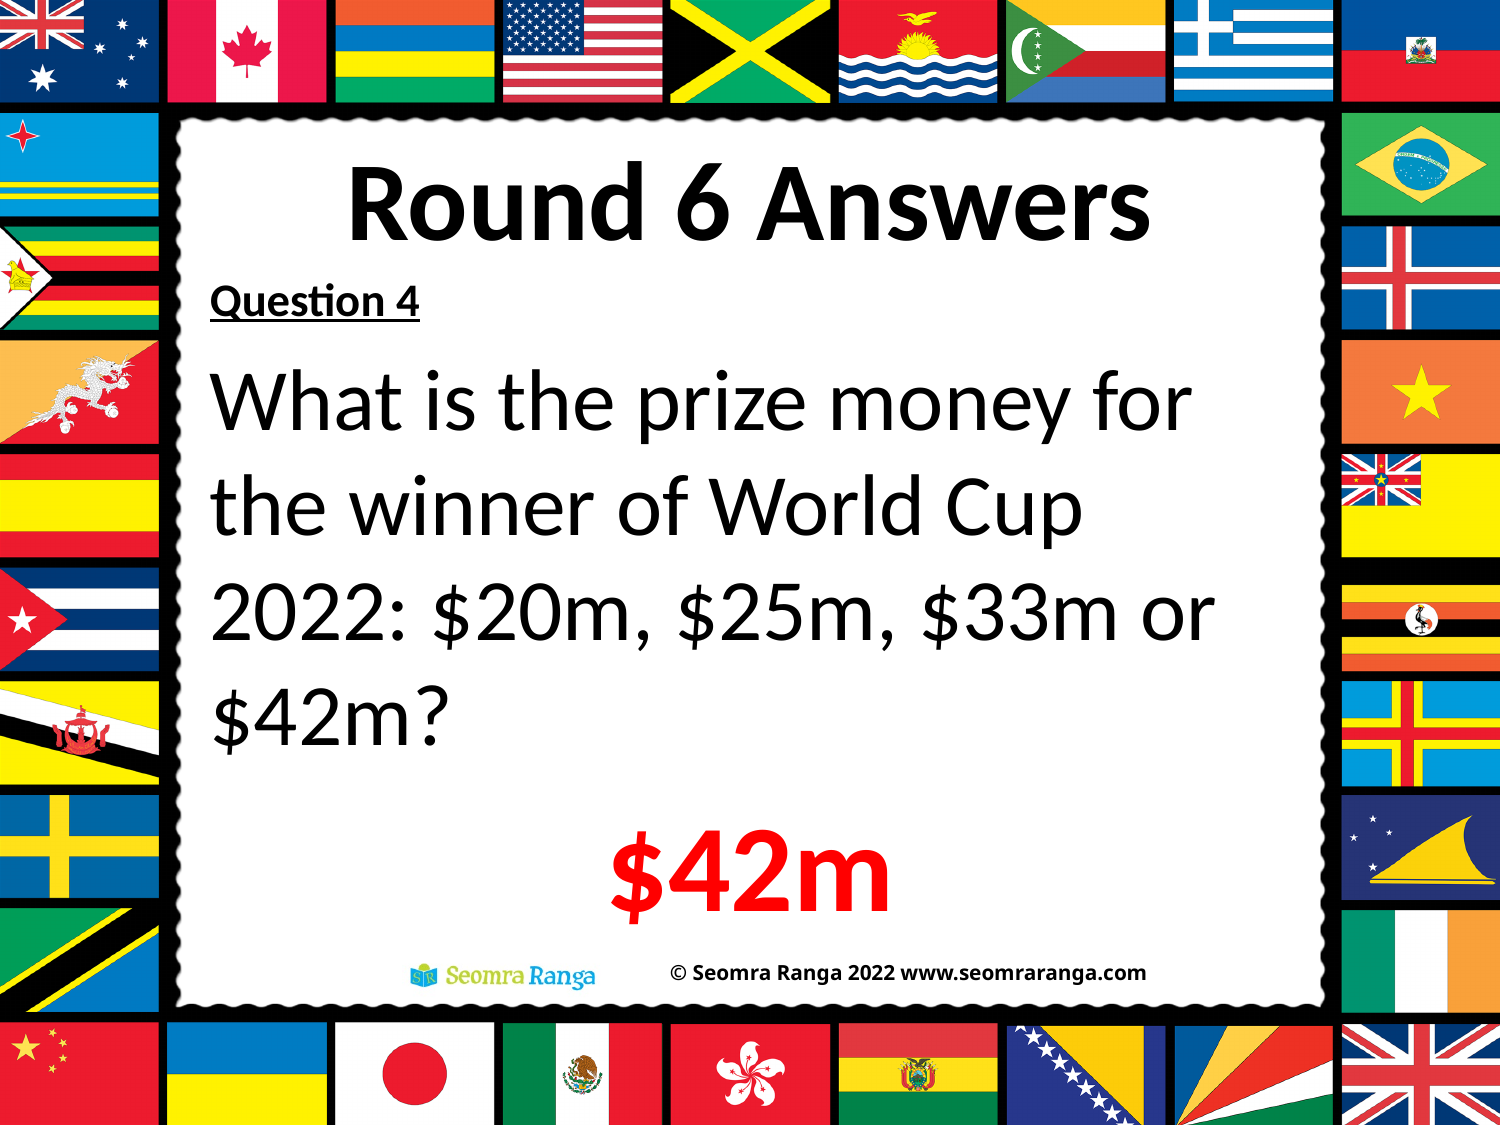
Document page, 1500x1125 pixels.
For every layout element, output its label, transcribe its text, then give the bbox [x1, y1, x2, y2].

title Round 6 Answers [183, 101, 1317, 290]
list Question 4 What is the prize money for the winner of World Cup 2022: $20m, $25m, $33m or $42m? $42m [194, 261, 1306, 953]
picture [0, 0, 1500, 1125]
picture [10, 122, 36, 150]
text_box © Seomra Ranga 2022 www.seomraranga.com [631, 953, 1187, 993]
